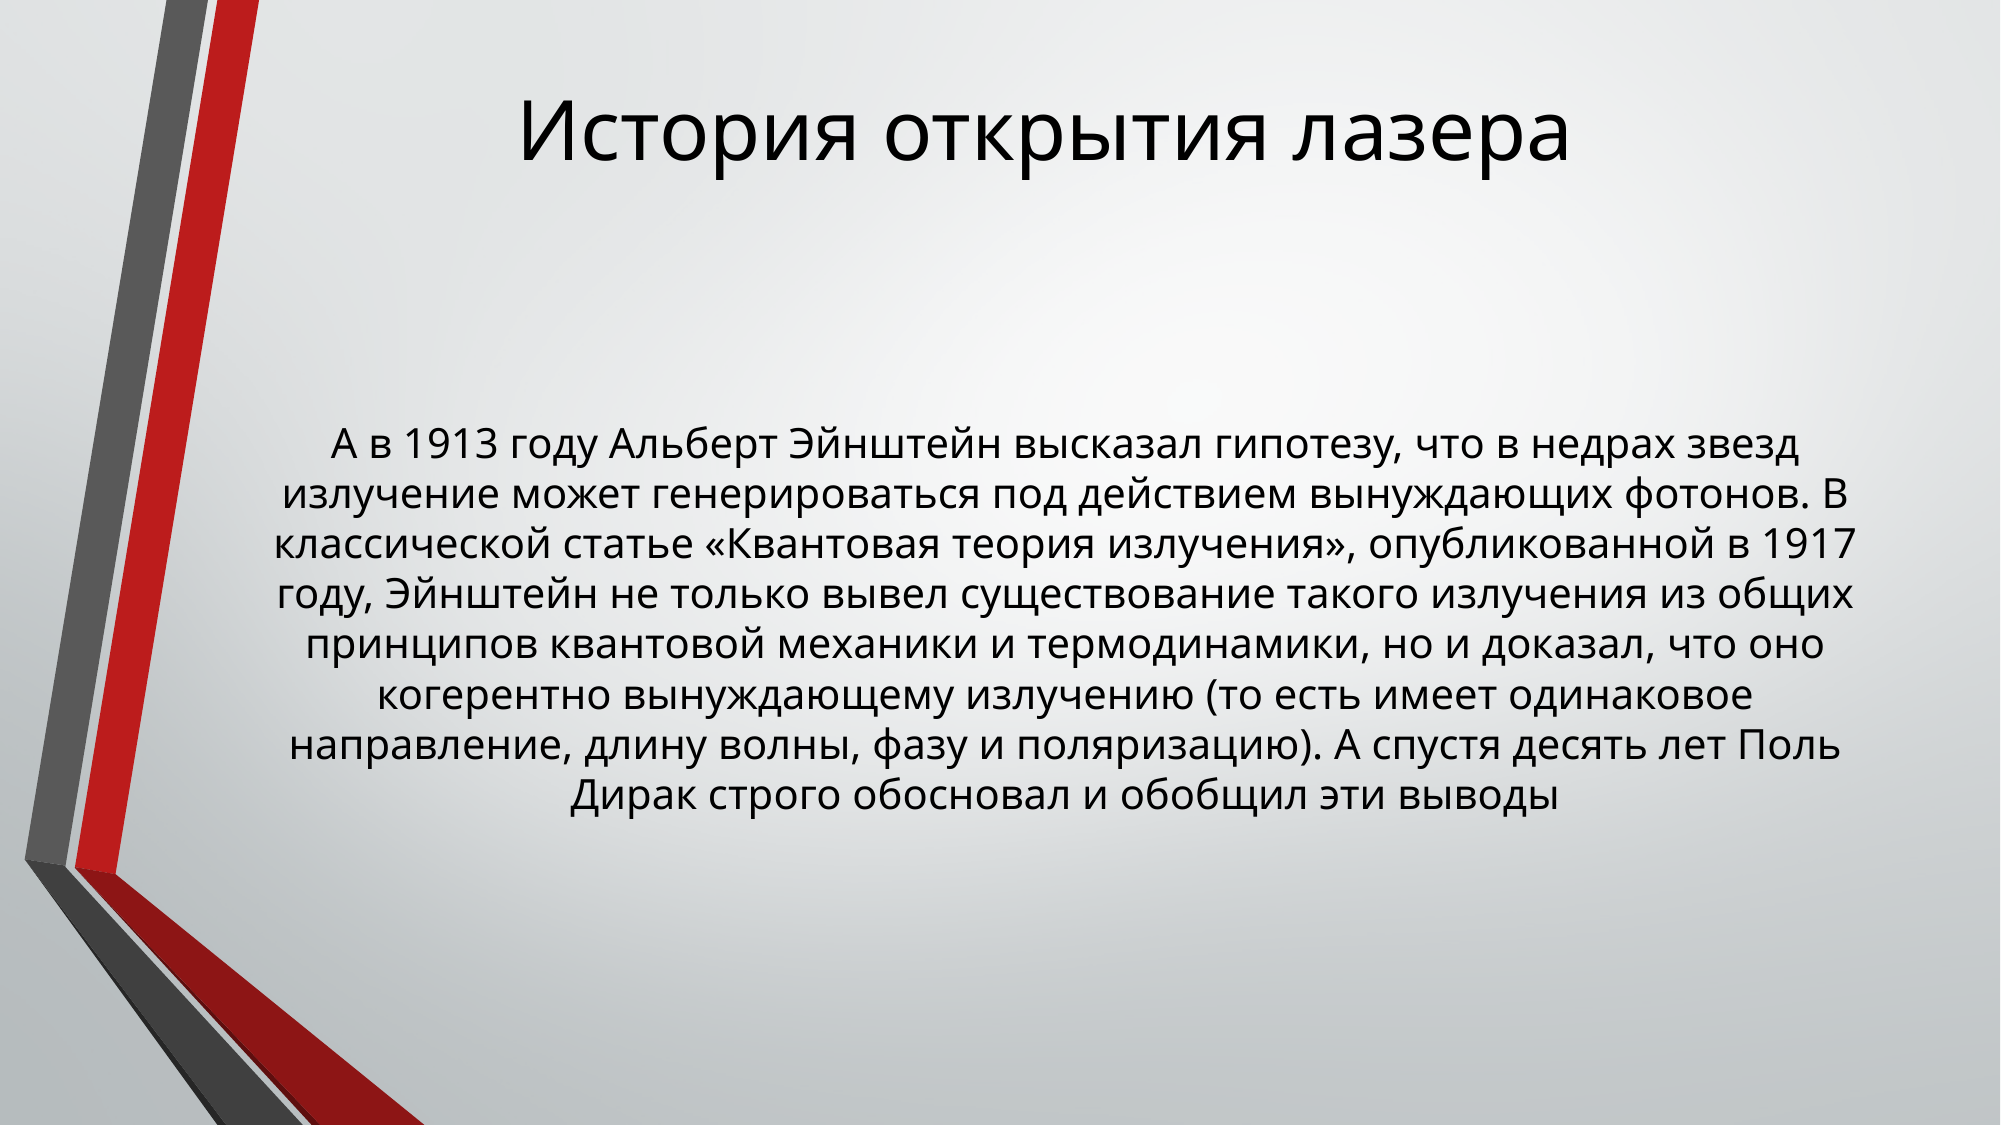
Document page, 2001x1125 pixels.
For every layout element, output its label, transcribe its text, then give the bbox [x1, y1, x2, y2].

list А в 1913 году Альберт Эйнштейн высказал гипотезу, что в недрах звезд излучение может генерироваться под действием вынуждающих фотонов. В классической статье «Квантовая теория излучения», опубликованной в 1917 году, Эйнштейн не только вывел существование такого излучения из общих принципов квантовой механики и термодинамики, но и доказал, что оно когерентно вынуждающему излучению (то есть имеет одинаковое направление, длину волны, фазу и поляризацию). А спустя десять лет Поль Дирак строго обосновал и обобщил эти выводы [243, 267, 1887, 967]
title История открытия лазера [223, 69, 1868, 185]
